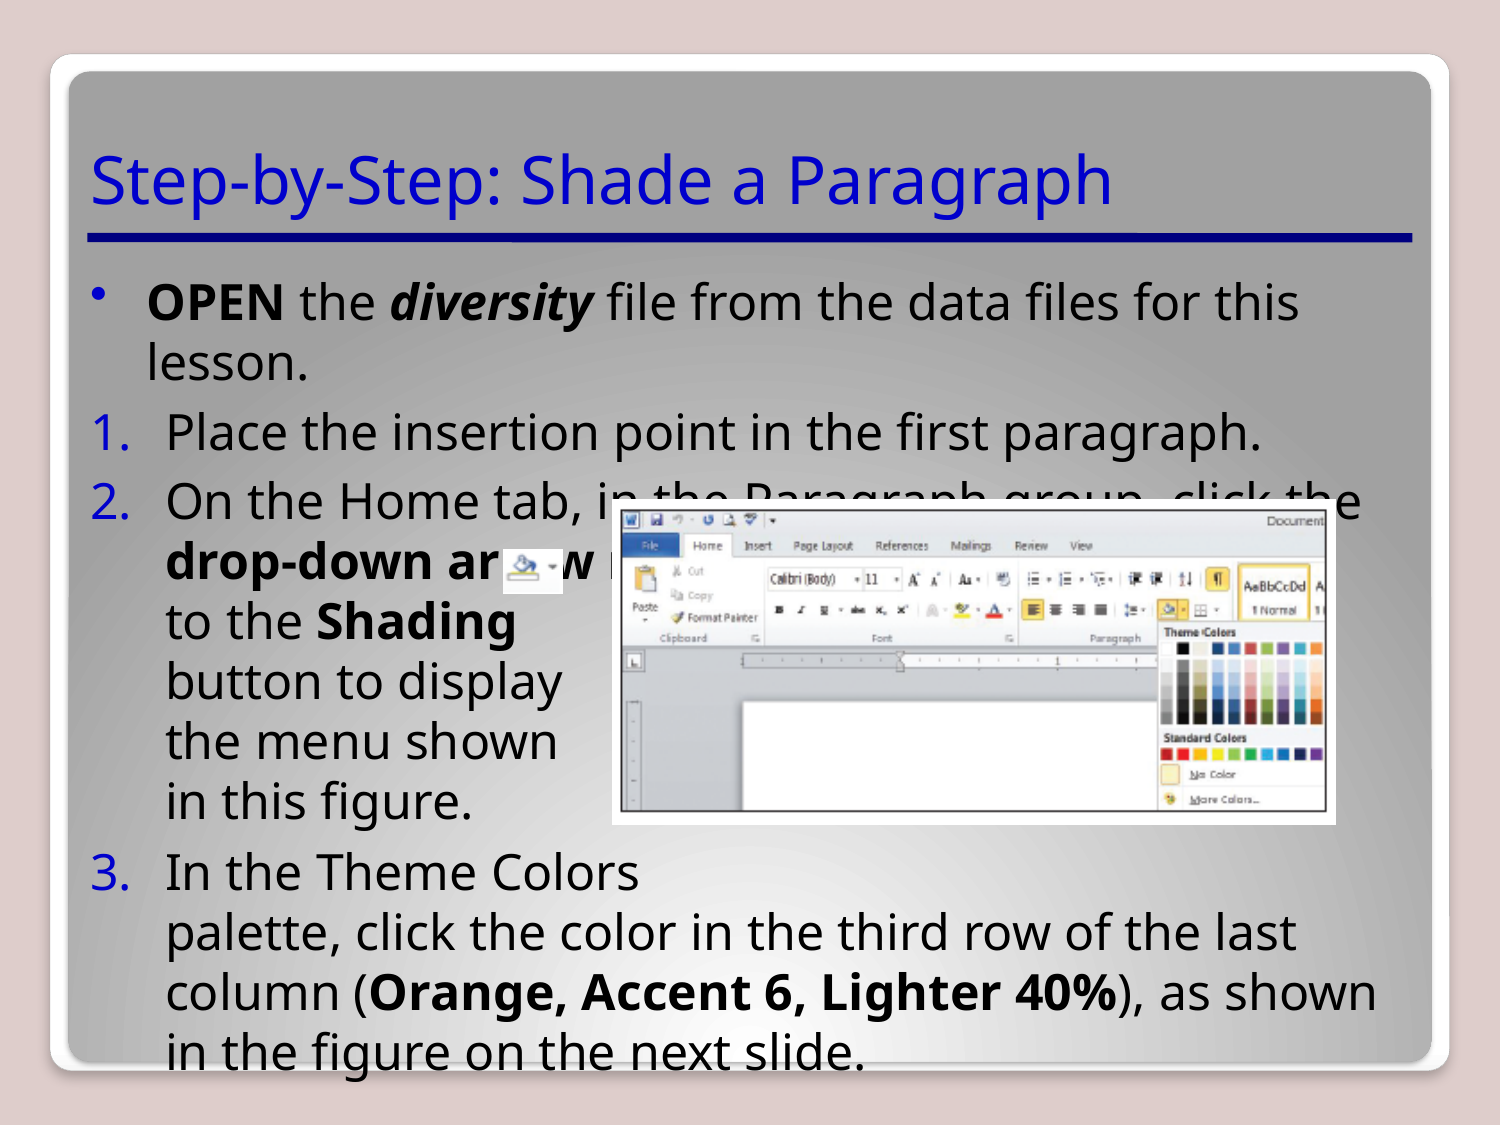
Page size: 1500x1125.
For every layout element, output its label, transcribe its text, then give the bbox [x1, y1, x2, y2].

title Step-by-Step: Shade a Paragraph [74, 74, 1426, 226]
list OPEN the diversity file from the data files for this lesson. Place the insertion point in the first paragraph. On the Home tab, in the Paragraph group, click the drop-down arrow next to the Shading button to display the menu shown in this figure. In the Theme Colors palette, click the color in the third row of the last column (Orange, Accent 6, Lighter 40%), as shown in the figure on the next slide. [75, 262, 1425, 1063]
picture [612, 499, 1336, 826]
picture [502, 549, 563, 594]
